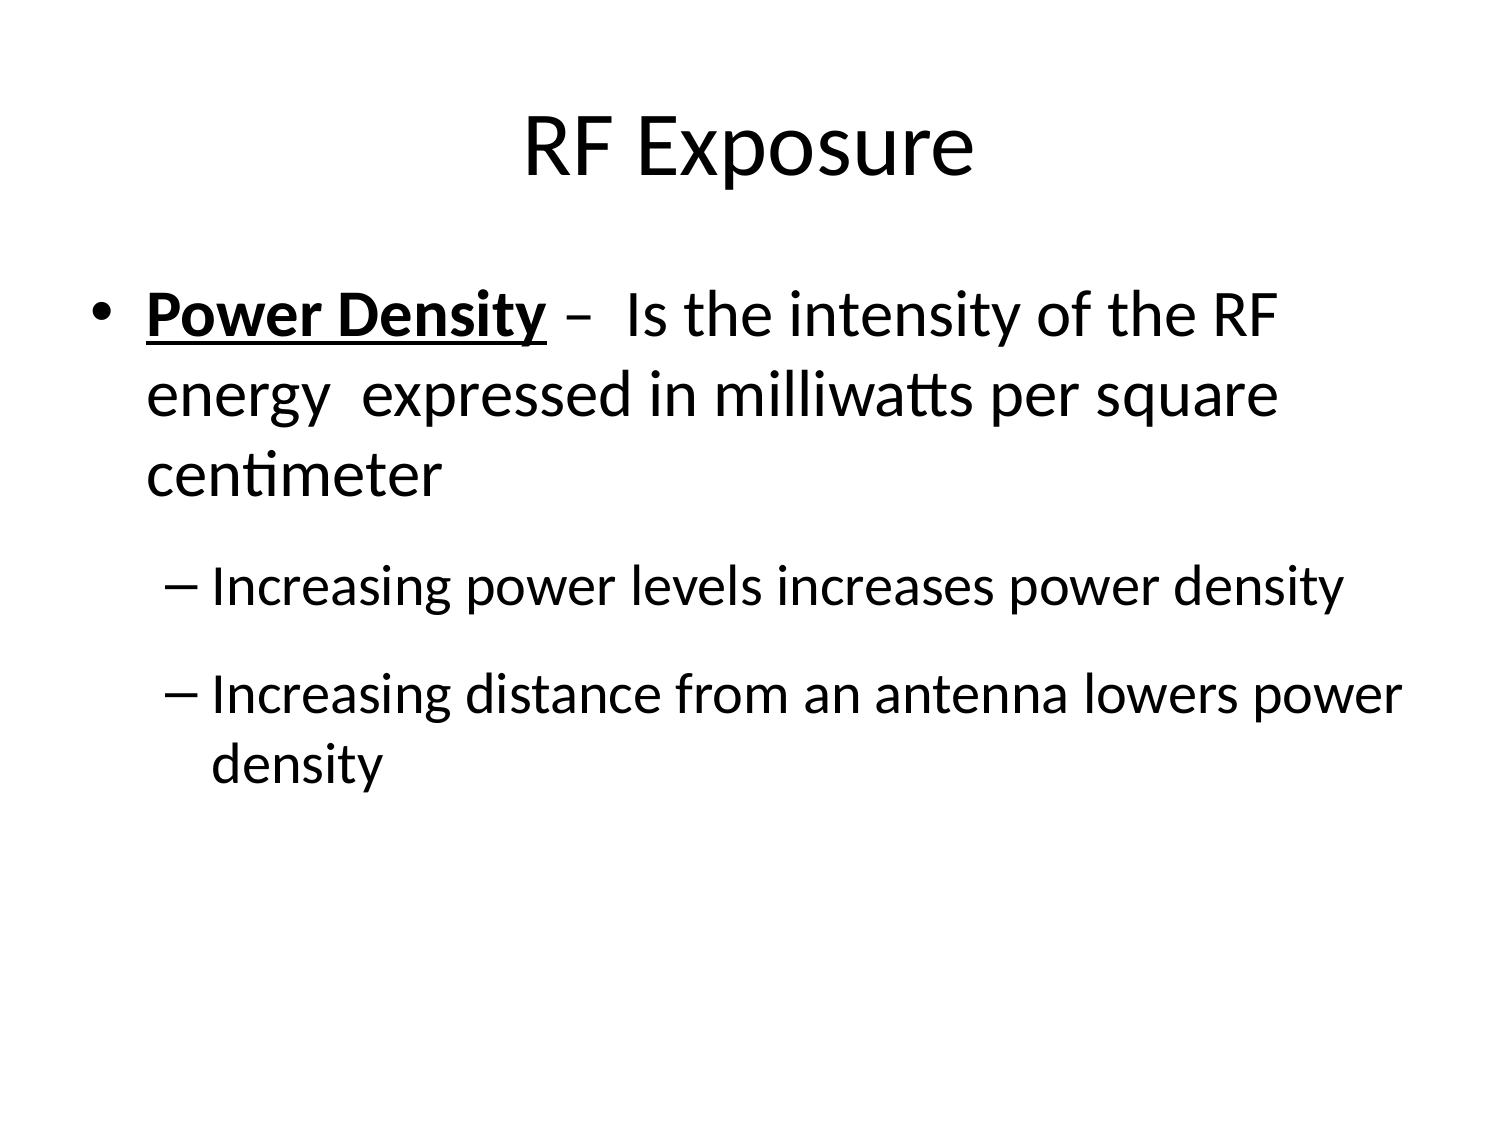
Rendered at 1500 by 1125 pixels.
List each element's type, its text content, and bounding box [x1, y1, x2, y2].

list Power Density – Is the intensity of the RF energy expressed in milliwatts per square centimeter Increasing power levels increases power density Increasing distance from an antenna lowers power density [75, 262, 1425, 1005]
title RF Exposure [75, 45, 1425, 233]
